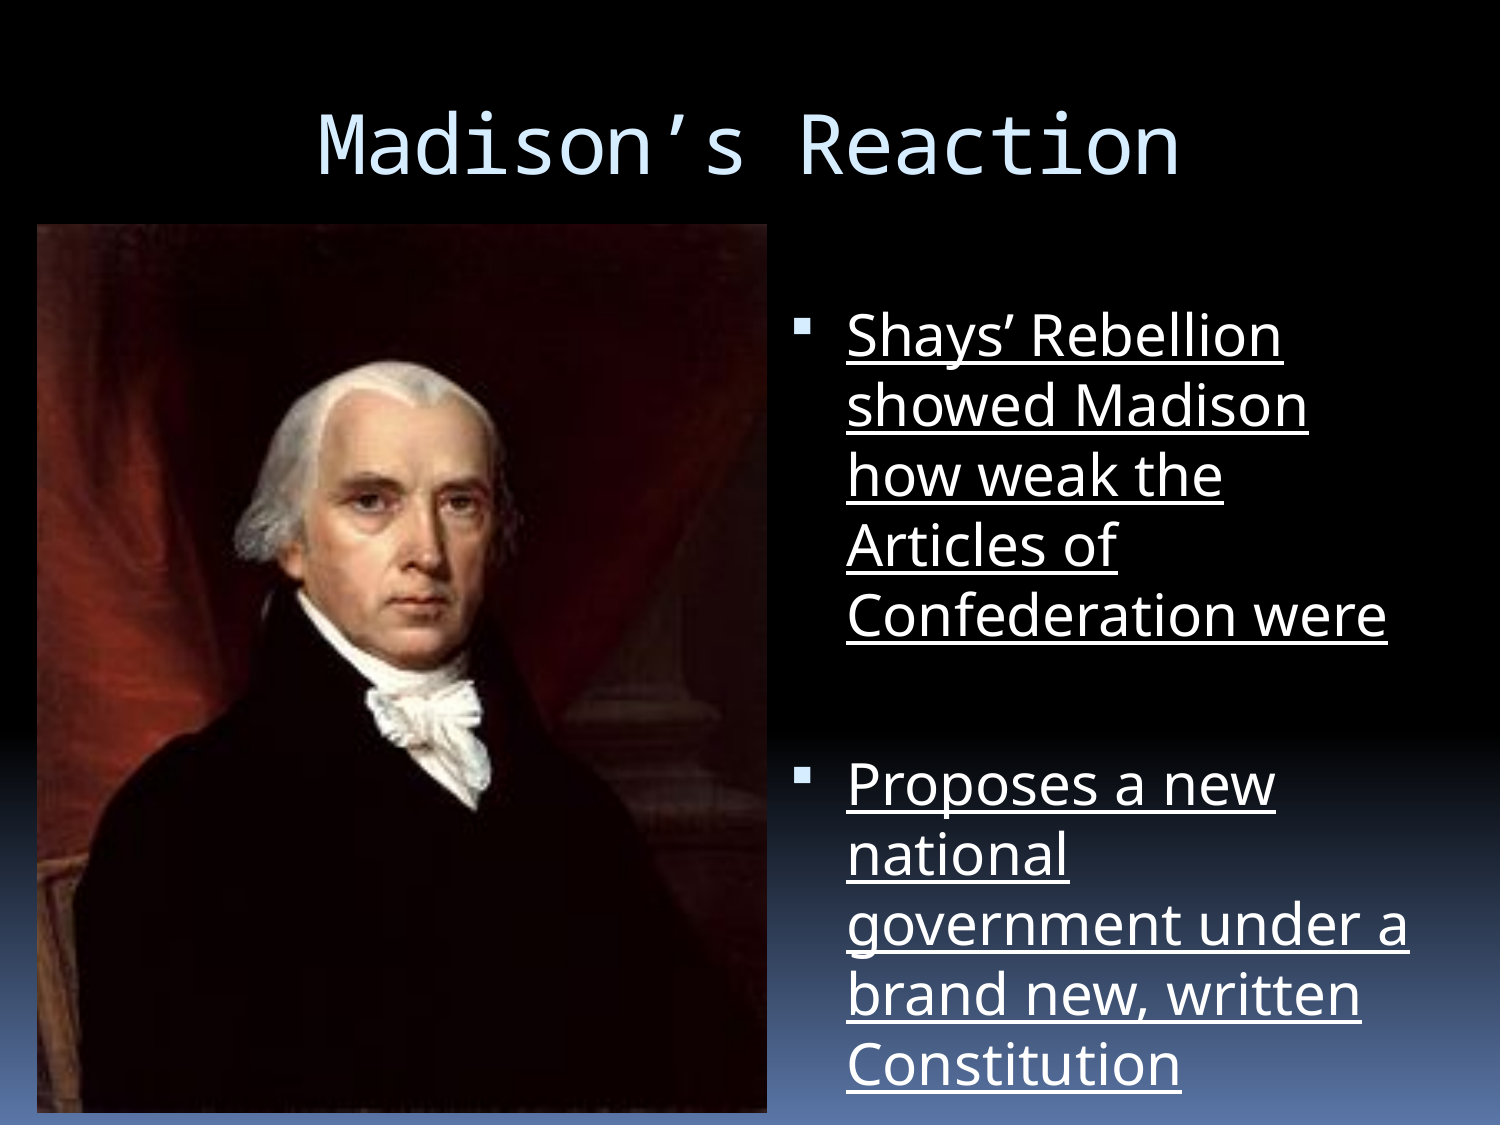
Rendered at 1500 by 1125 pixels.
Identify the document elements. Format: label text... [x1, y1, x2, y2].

list Shays’ Rebellion showed Madison how weak the Articles of Confederation were Proposes a new national government under a brand new, written Constitution [774, 290, 1427, 1033]
title Madison’s Reaction [75, 83, 1425, 234]
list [37, 224, 767, 1113]
